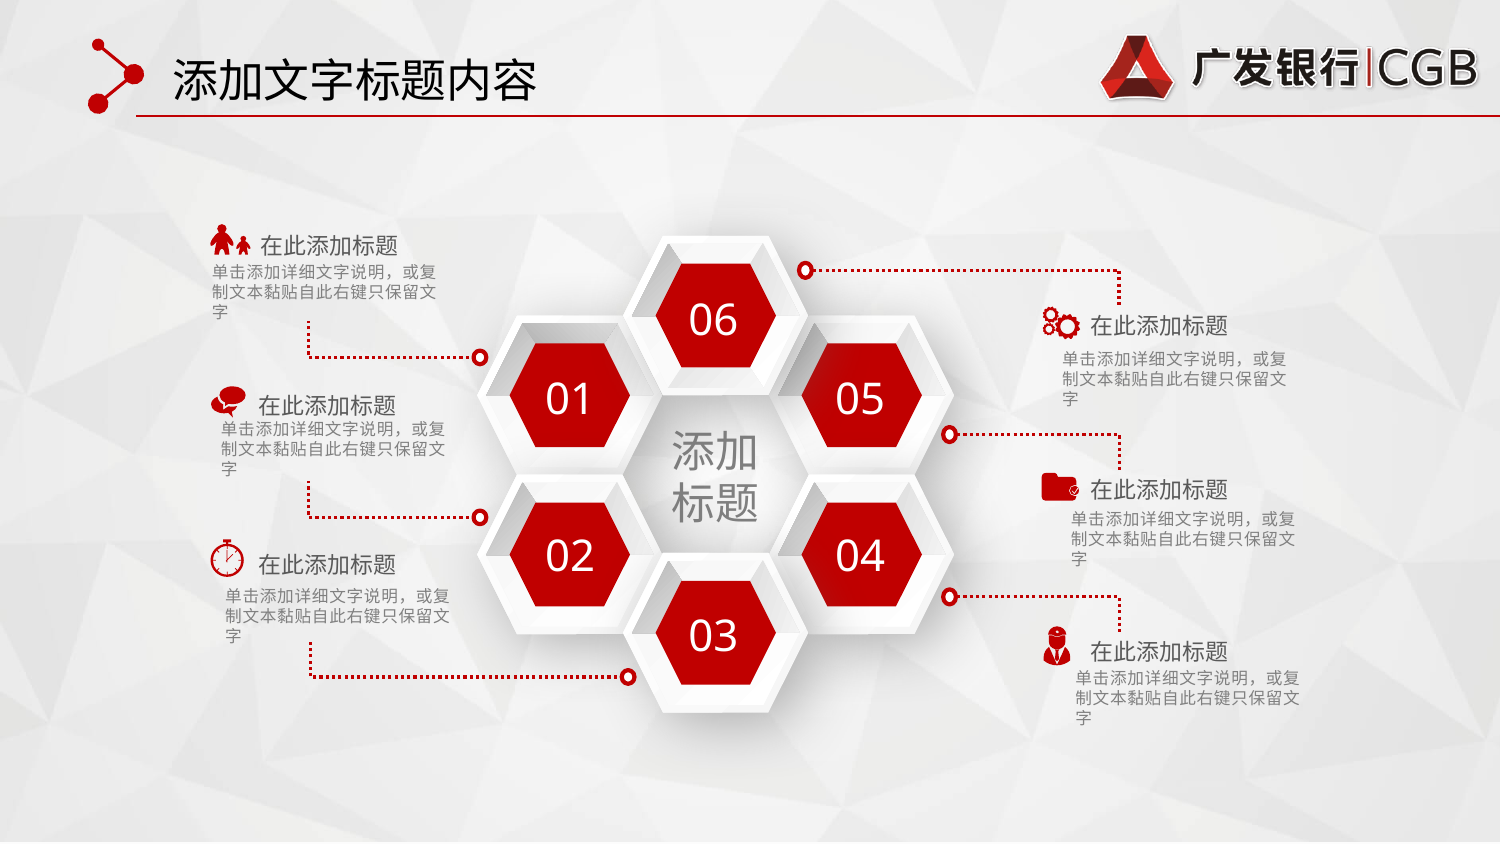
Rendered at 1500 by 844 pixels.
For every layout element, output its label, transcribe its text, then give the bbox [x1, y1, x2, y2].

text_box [797, 502, 923, 607]
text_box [310, 640, 635, 685]
picture [0, 0, 1500, 842]
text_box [622, 552, 809, 713]
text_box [205, 383, 487, 488]
text_box 添加文字标题内容 [128, 46, 583, 113]
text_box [507, 343, 633, 448]
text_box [476, 315, 663, 474]
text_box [798, 262, 1120, 308]
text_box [1042, 303, 1302, 418]
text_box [942, 426, 1120, 472]
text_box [942, 589, 1120, 634]
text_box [1041, 467, 1311, 578]
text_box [768, 316, 955, 474]
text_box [797, 343, 923, 448]
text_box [650, 263, 777, 368]
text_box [1043, 626, 1316, 737]
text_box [476, 474, 663, 635]
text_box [308, 320, 487, 365]
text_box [768, 474, 955, 635]
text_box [622, 235, 809, 396]
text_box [507, 502, 633, 607]
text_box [196, 223, 452, 331]
text_box 添加标题 [685, 443, 762, 528]
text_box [210, 539, 466, 655]
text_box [650, 580, 777, 685]
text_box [308, 494, 487, 525]
